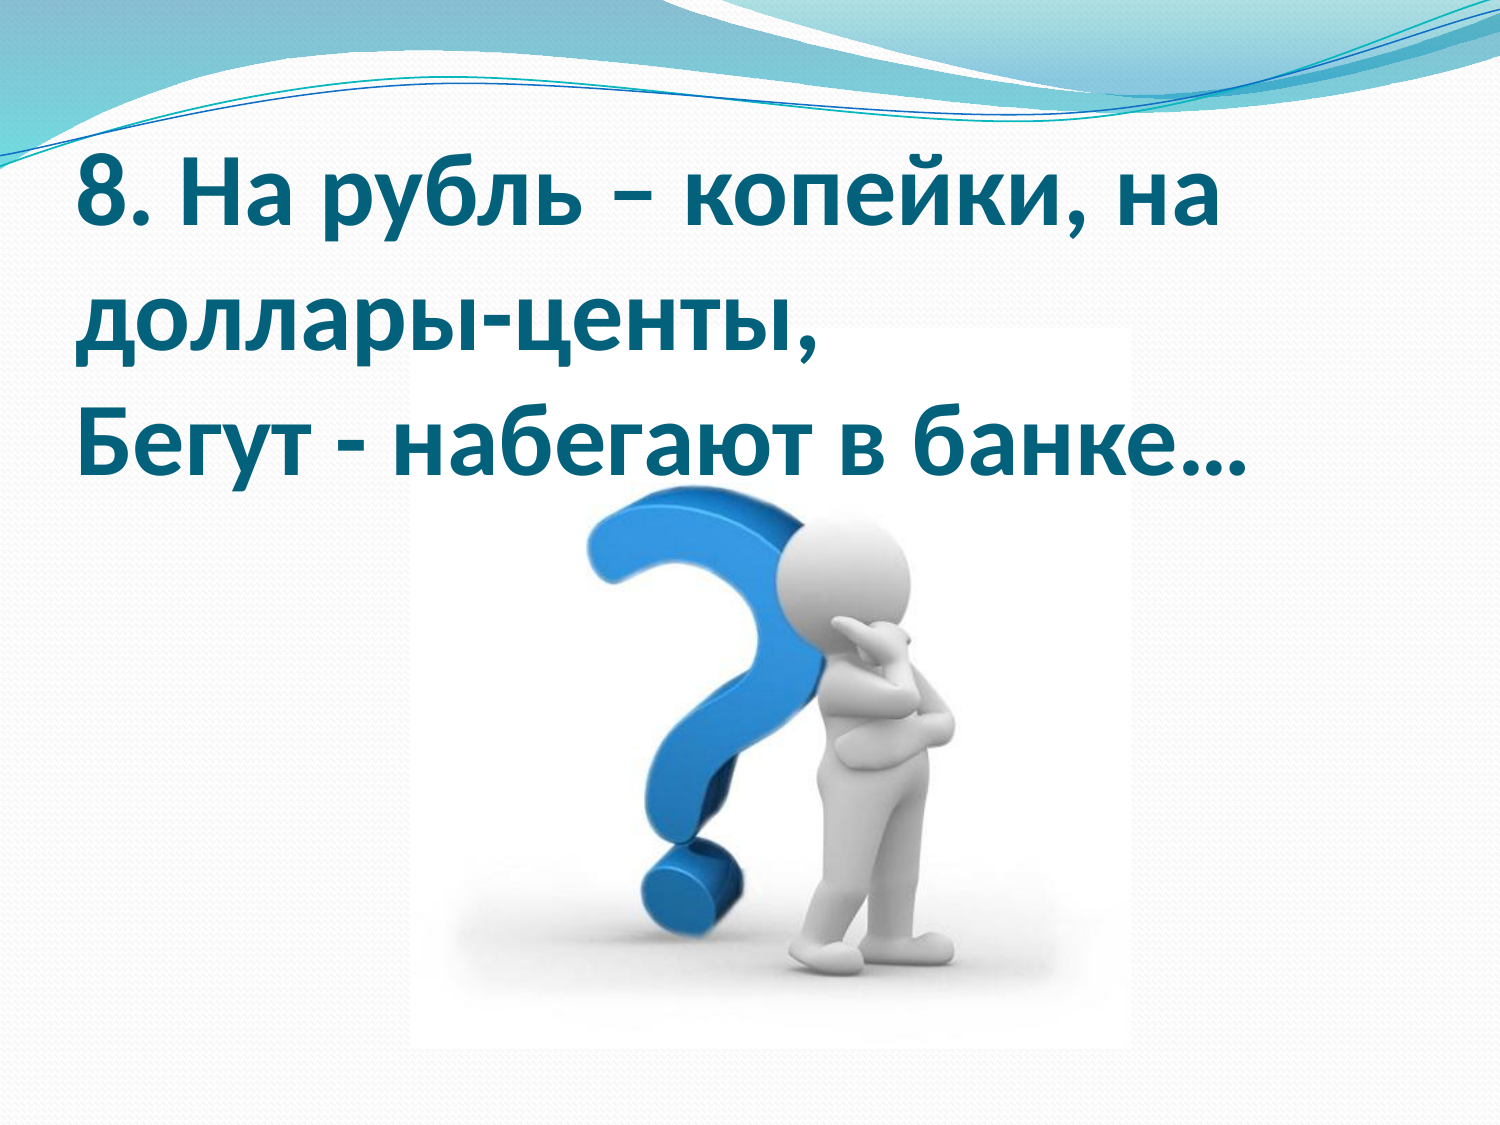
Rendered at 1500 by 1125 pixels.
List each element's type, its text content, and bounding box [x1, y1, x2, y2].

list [409, 327, 1131, 1049]
title 8. На рубль – копейки, на доллары-центы, Бегут - набегают в банке… [74, 115, 1426, 622]
